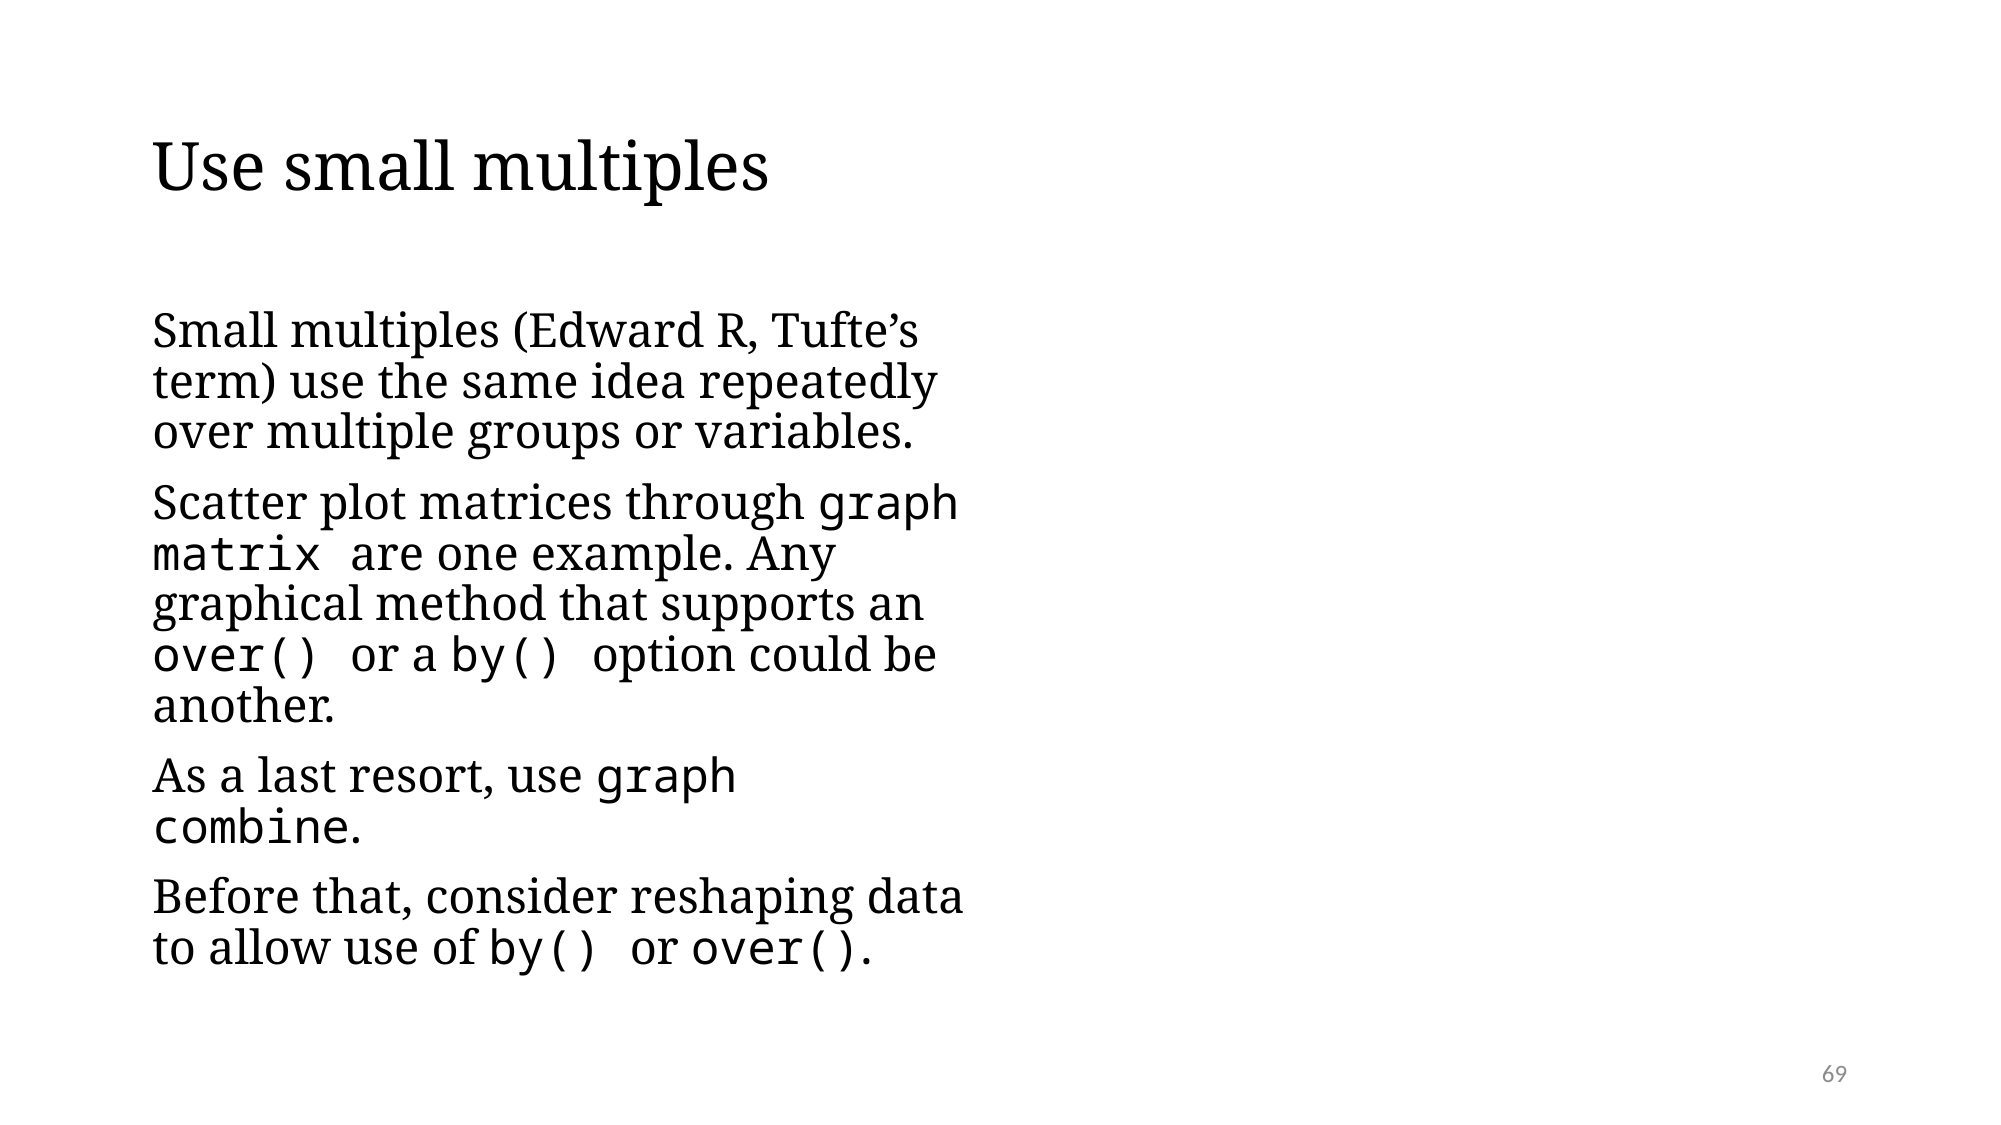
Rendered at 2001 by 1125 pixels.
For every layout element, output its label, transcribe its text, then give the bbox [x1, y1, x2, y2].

list Small multiples (Edward R, Tufte’s term) use the same idea repeatedly over multiple groups or variables. Scatter plot matrices through graph matrix are one example. Any graphical method that supports an over() or a by() option could be another. As a last resort, use graph combine. Before that, consider reshaping data to allow use of by() or over(). [137, 299, 988, 1014]
title Use small multiples [137, 59, 1863, 278]
slide_number 69 [1412, 1042, 1863, 1103]
